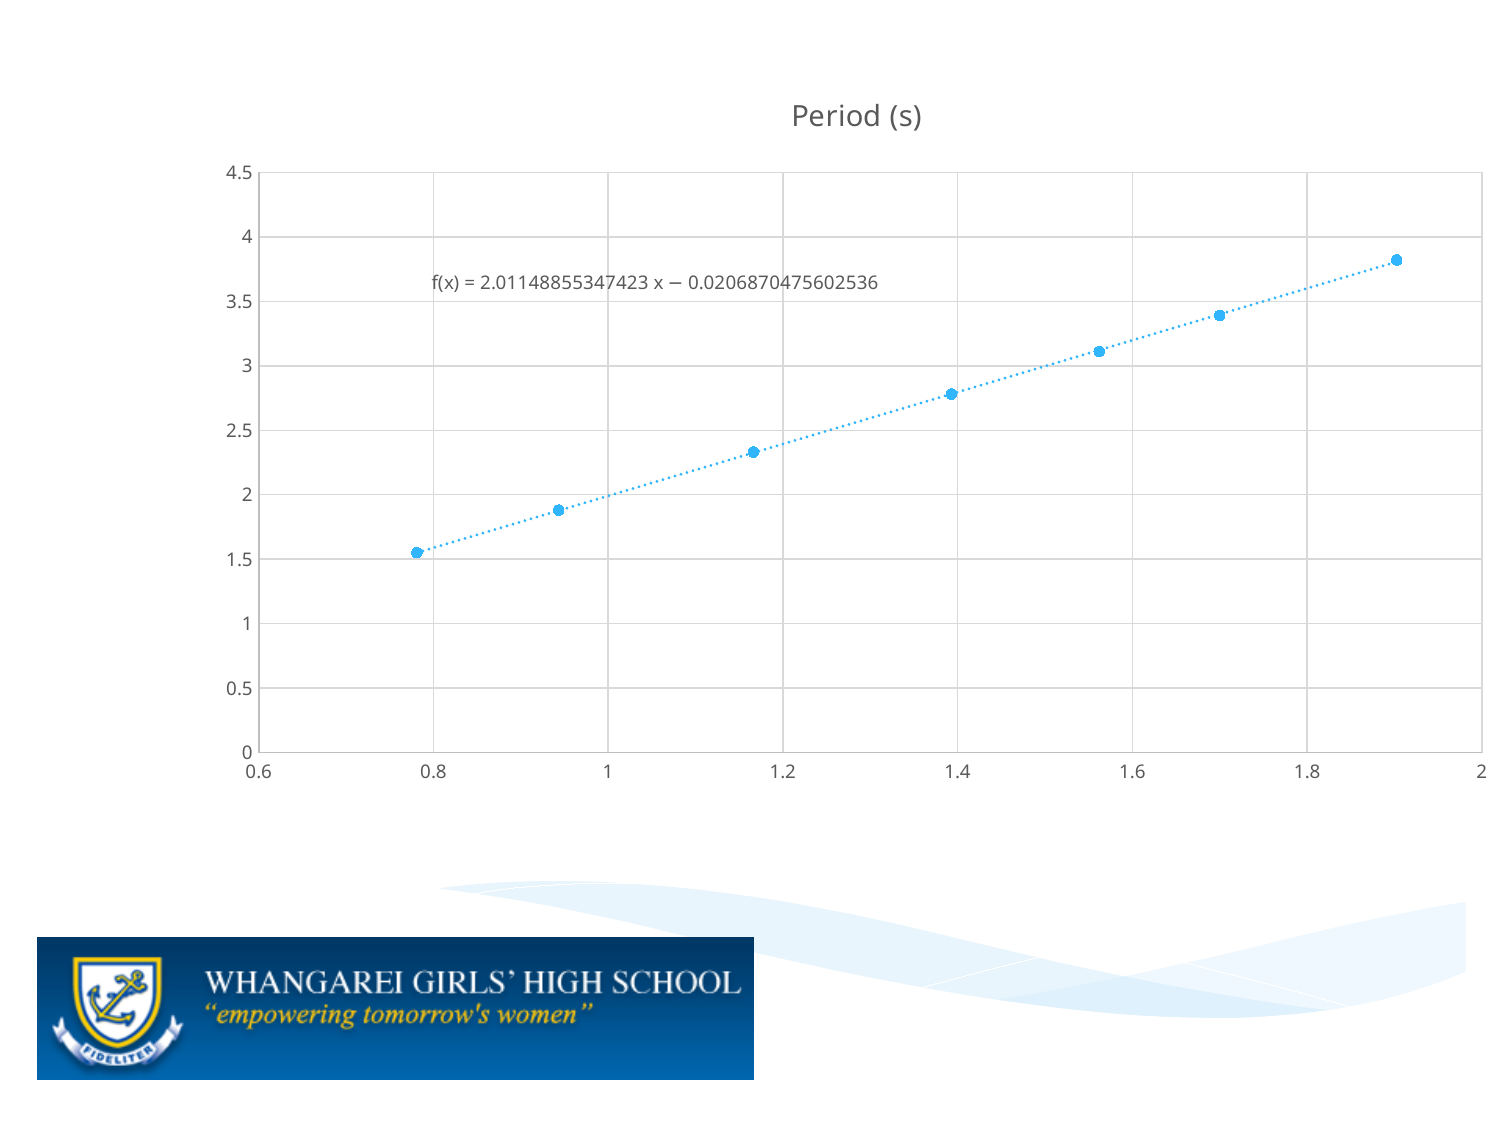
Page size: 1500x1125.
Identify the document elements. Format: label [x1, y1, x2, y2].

chart [199, 63, 1500, 801]
picture [37, 937, 754, 1080]
